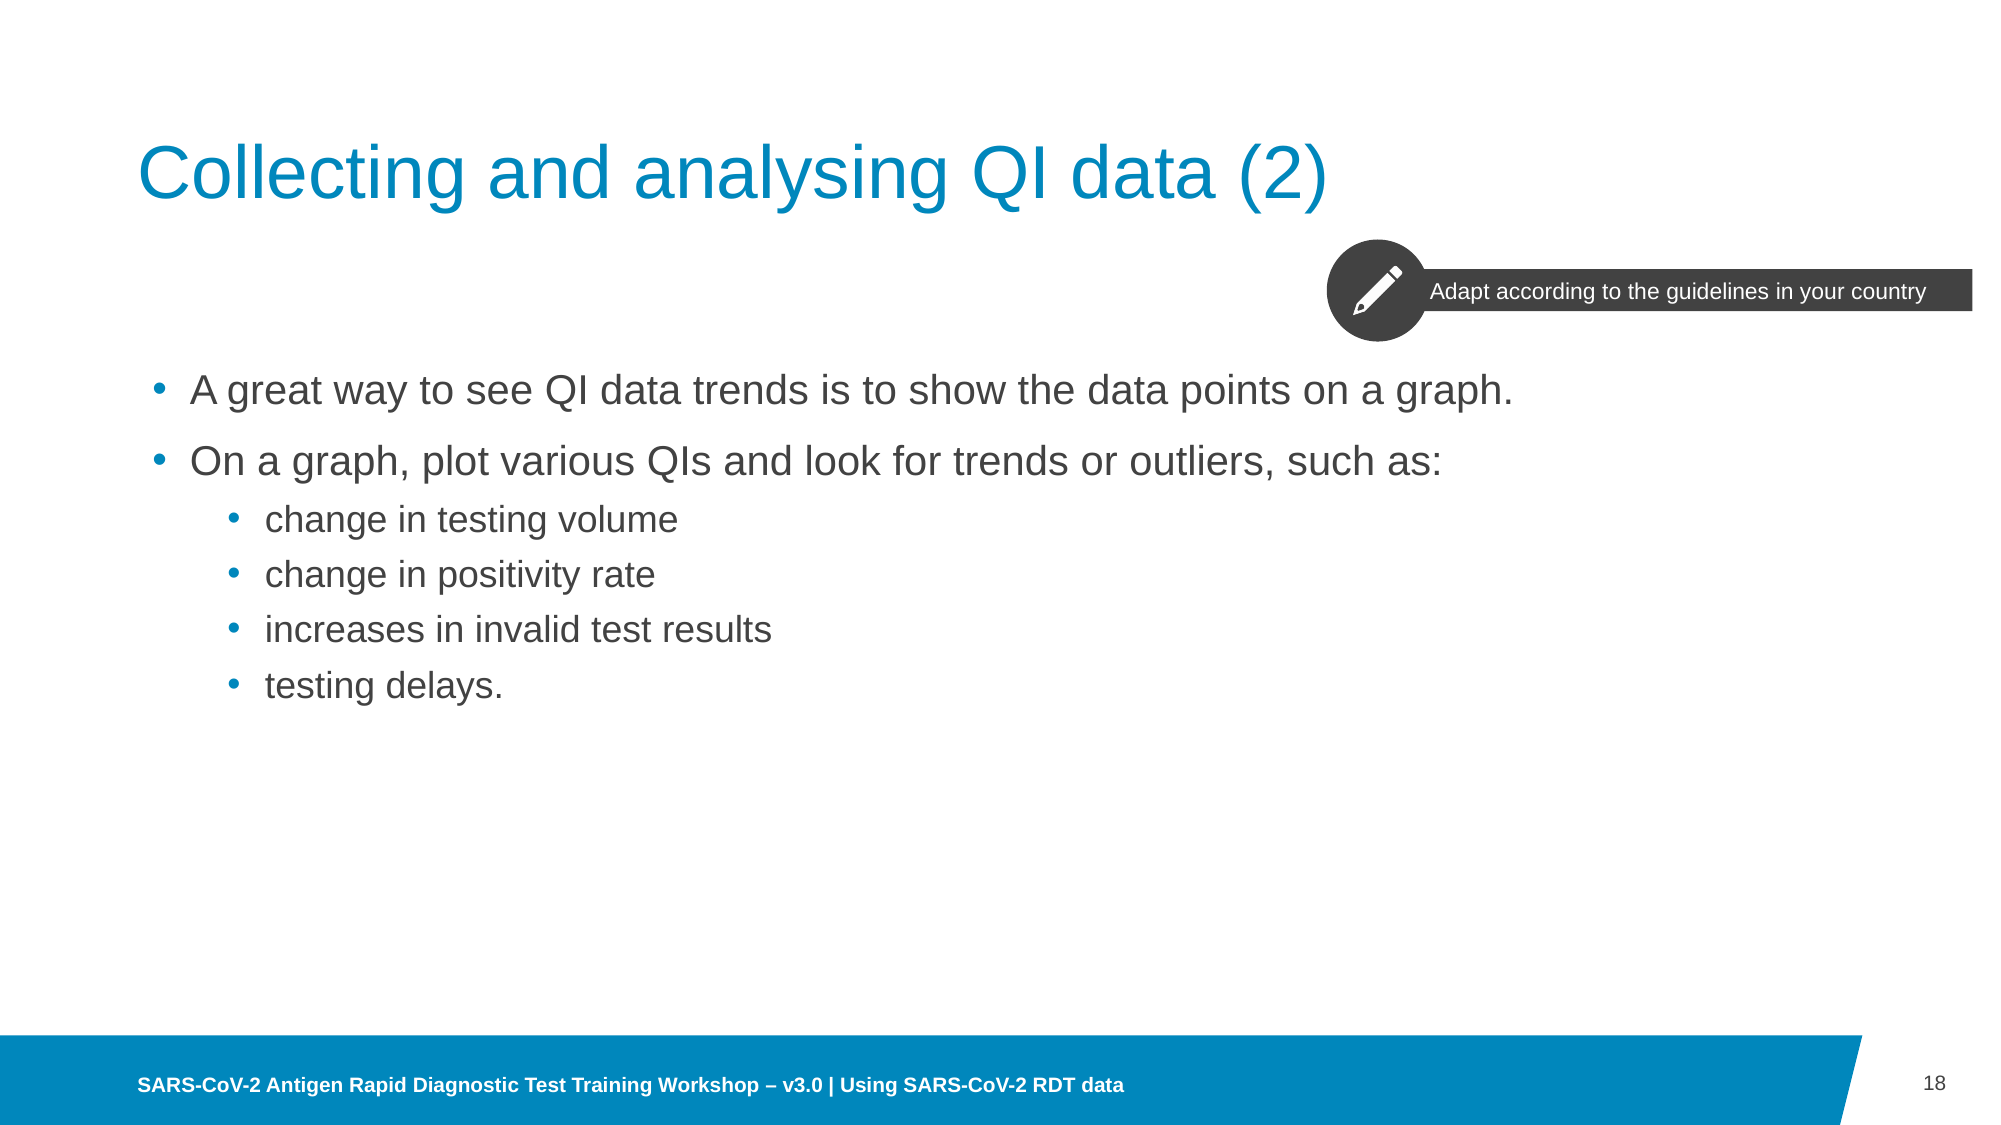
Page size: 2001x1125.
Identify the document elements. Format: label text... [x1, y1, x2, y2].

footer SARS-CoV-2 Antigen Rapid Diagnostic Test Training Workshop – v3.0 | Using SARS-CoV-2 RDT data [137, 1042, 1338, 1125]
list A great way to see QI data trends is to show the data points on a graph. On a graph, plot various QIs and look for trends or outliers, such as: change in testing volume change in positivity rate increases in invalid test results testing delays. [137, 284, 1863, 1014]
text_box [1328, 241, 1973, 340]
title Collecting and analysing QI data (2) [137, 59, 1863, 215]
slide_number 18 [1862, 1035, 1947, 1125]
